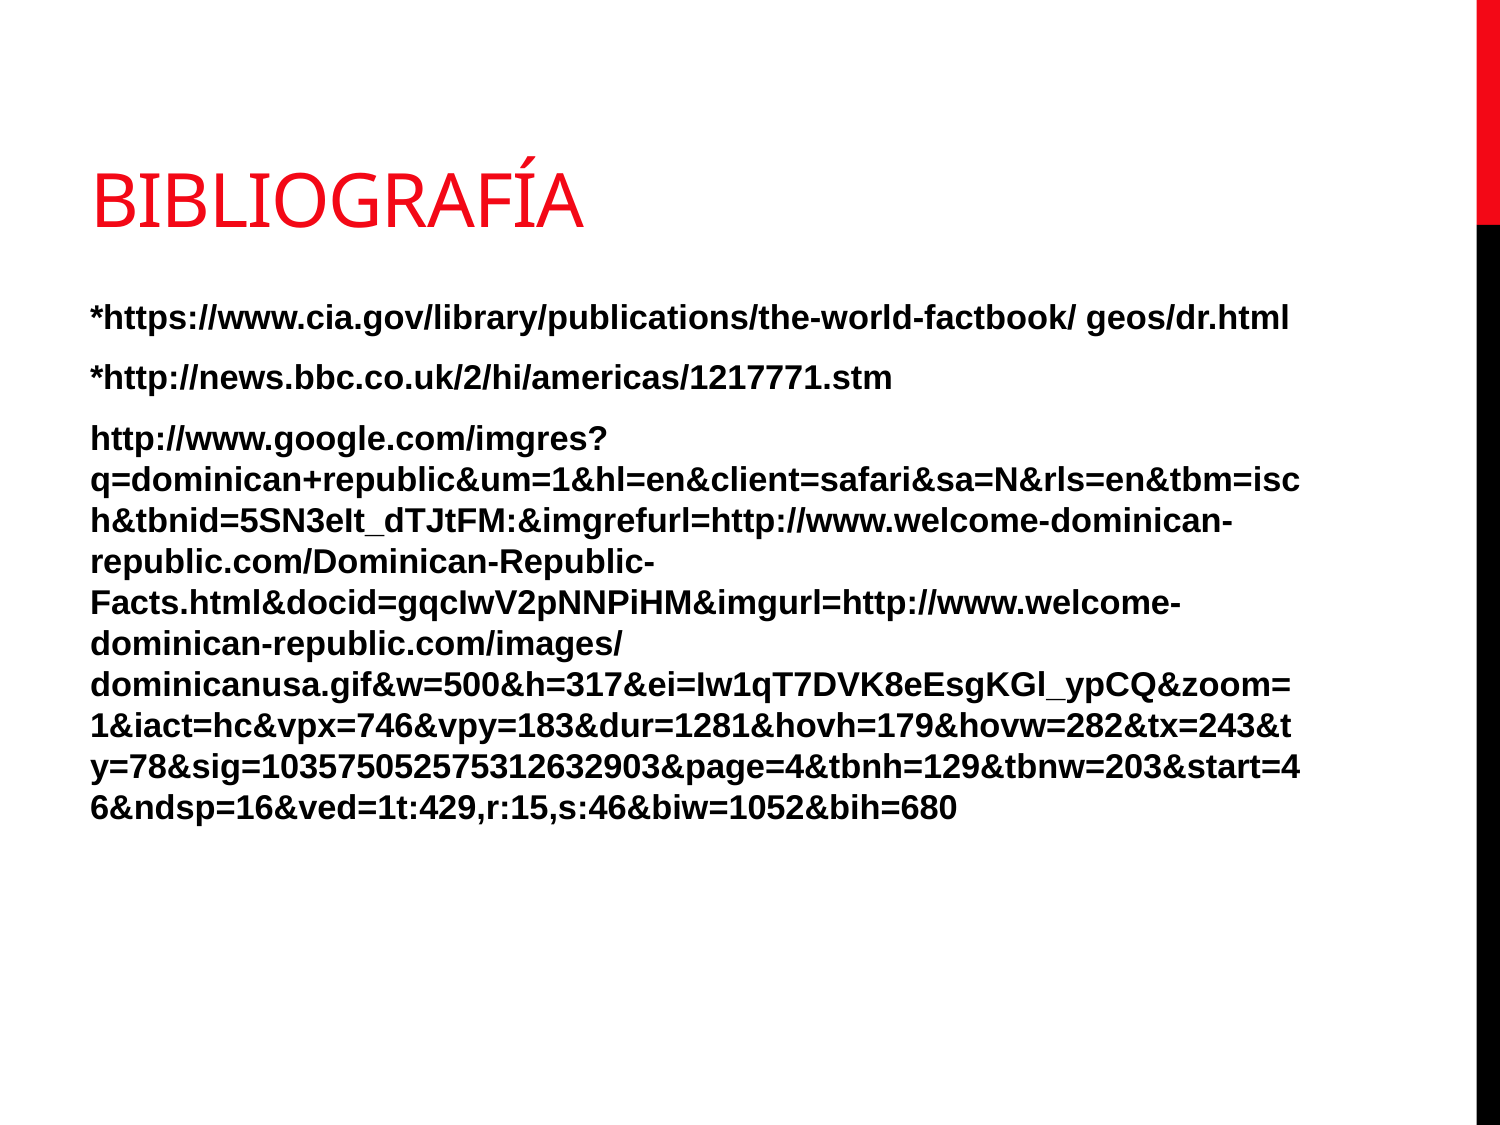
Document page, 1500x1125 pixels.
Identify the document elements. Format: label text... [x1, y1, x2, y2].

list *https://www.cia.gov/library/publications/the-world-factbook/ geos/dr.html *http://news.bbc.co.uk/2/hi/americas/1217771.stm http://www.google.com/imgres?q=dominican+republic&um=1&hl=en&client=safari&sa=N&rls=en&tbm=isch&tbnid=5SN3eIt_dTJtFM:&imgrefurl=http://www.welcome-dominican-republic.com/Dominican-Republic-Facts.html&docid=gqcIwV2pNNPiHM&imgurl=http://www.welcome-dominican-republic.com/images/dominicanusa.gif&w=500&h=317&ei=Iw1qT7DVK8eEsgKGl_ypCQ&zoom=1&iact=hc&vpx=746&vpy=183&dur=1281&hovh=179&hovw=282&tx=243&ty=78&sig=103575052575312632903&page=4&tbnh=129&tbnw=203&start=46&ndsp=16&ved=1t:429,r:15,s:46&biw=1052&bih=680 [75, 287, 1325, 1005]
title Bibliografía [75, 25, 1025, 250]
